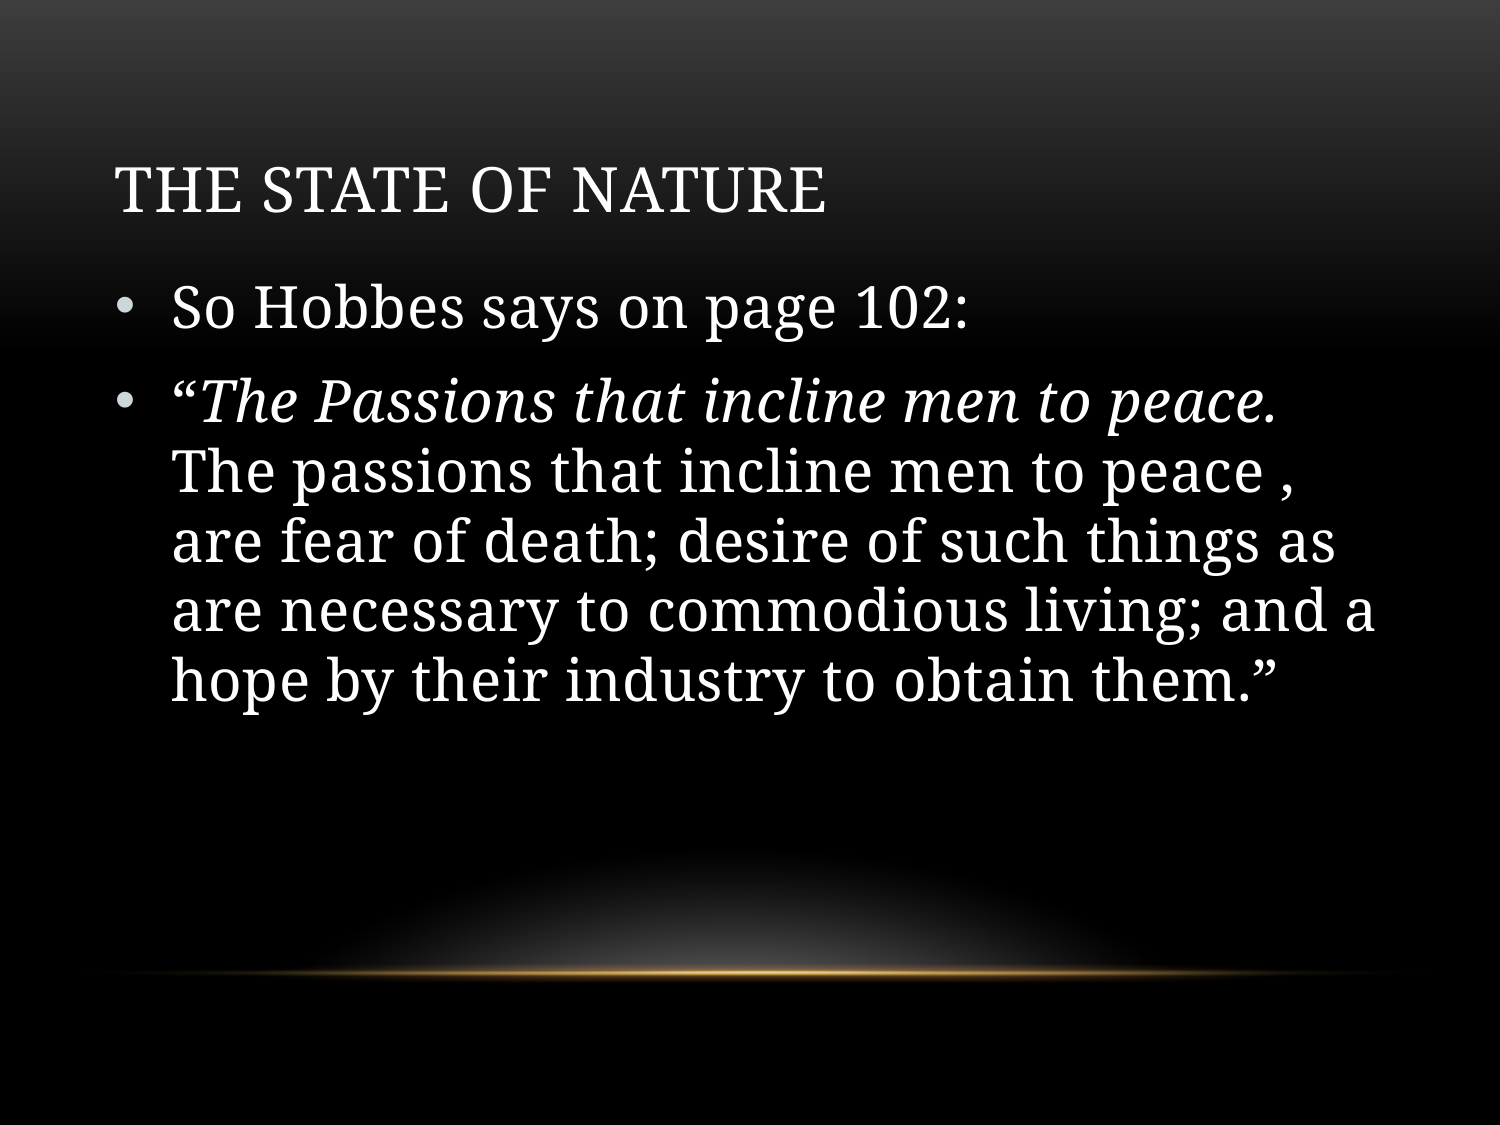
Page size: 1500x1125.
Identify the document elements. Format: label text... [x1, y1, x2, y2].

picture [0, 0, 1500, 1125]
title The state of nature [99, 45, 1400, 233]
list So Hobbes says on page 102: “The Passions that incline men to peace. The passions that incline men to peace , are fear of death; desire of such things as are necessary to commodious living; and a hope by their industry to obtain them.” [99, 262, 1400, 938]
